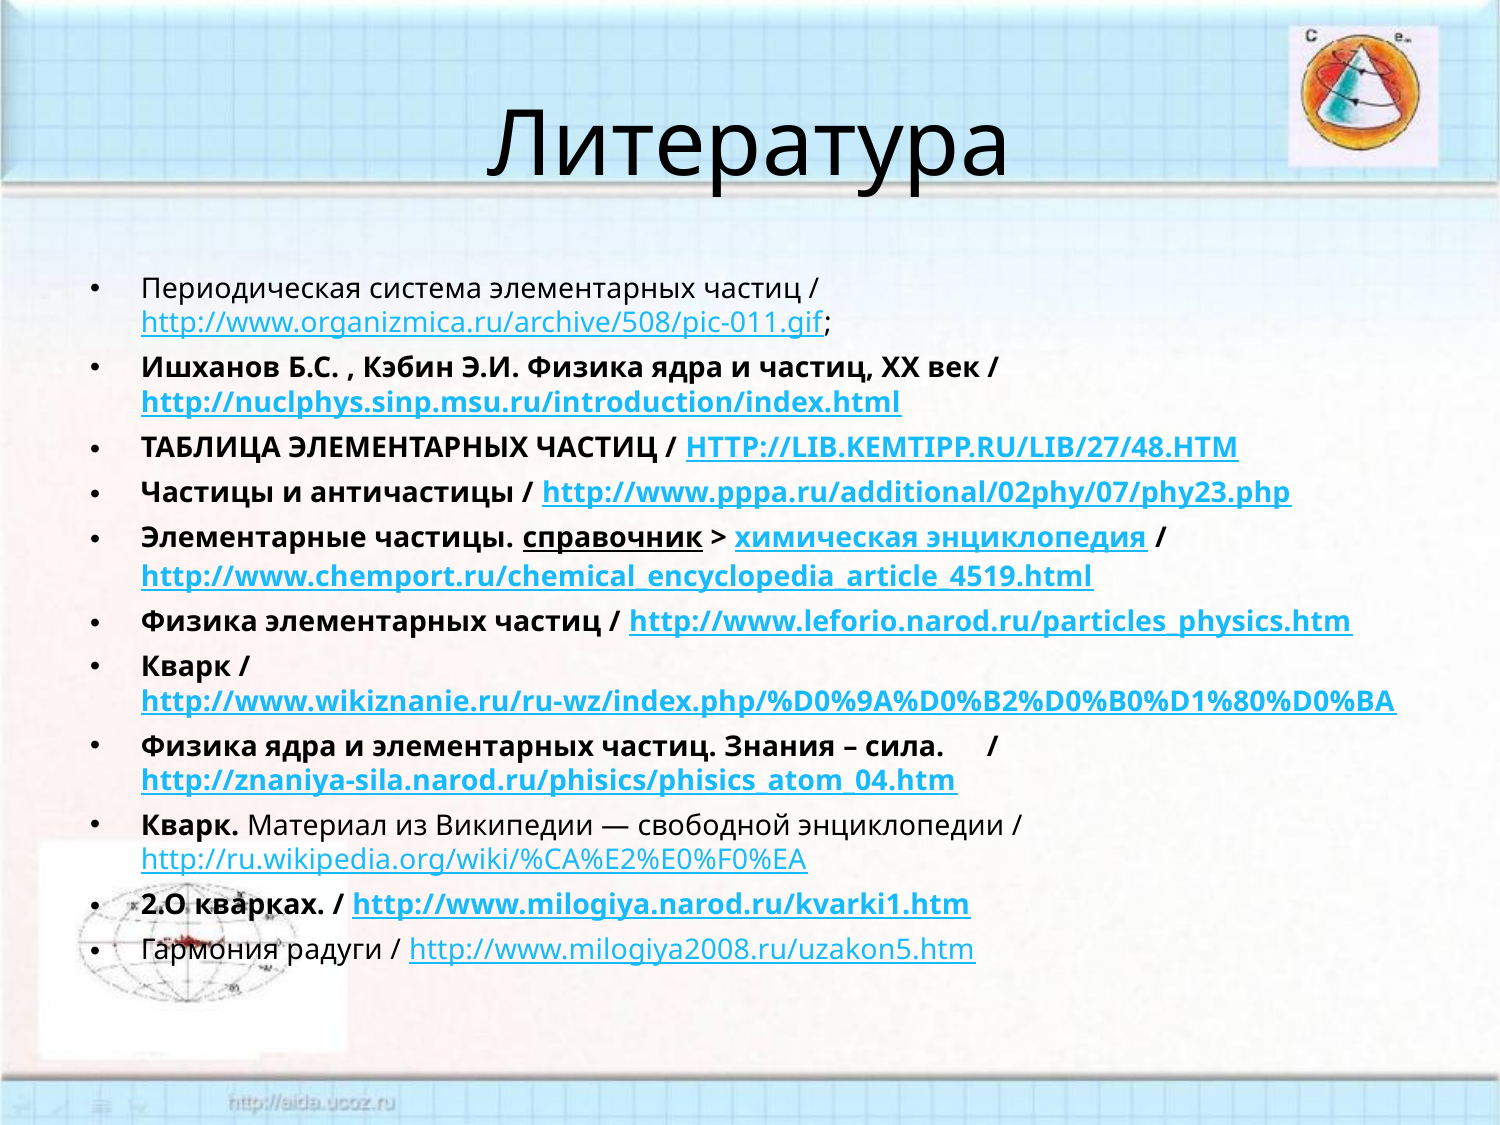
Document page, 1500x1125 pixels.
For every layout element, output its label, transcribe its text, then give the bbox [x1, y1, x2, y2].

title Литература [75, 45, 1425, 233]
list Периодическая система элементарных частиц / http://www.organizmica.ru/archive/508/pic-011.gif; Ишханов Б.С. , Кэбин Э.И. Физика ядра и частиц, XX век / http://nuclphys.sinp.msu.ru/introduction/index.html таблица элементарных частиц / http://lib.kemtipp.ru/lib/27/48.htm Частицы и античастицы / http://www.pppa.ru/additional/02phy/07/phy23.php Элементарные частицы. справочник > химическая энциклопедия / http://www.chemport.ru/chemical_encyclopedia_article_4519.html Физика элементарных частиц / http://www.leforio.narod.ru/particles_physics.htm Кварк / http://www.wikiznanie.ru/ru-wz/index.php/%D0%9A%D0%B2%D0%B0%D1%80%D0%BA Физика ядра и элементарных частиц. Знания – сила. / http://znaniya-sila.narod.ru/phisics/phisics_atom_04.htm Кварк. Материал из Википедии — свободной энциклопедии / http://ru.wikipedia.org/wiki/%CA%E2%E0%F0%EA 2.О кварках. / http://www.milogiya.narod.ru/kvarki1.htm Гармония радуги / http://www.milogiya2008.ru/uzakon5.htm [75, 262, 1425, 1005]
picture [0, 0, 1500, 1125]
